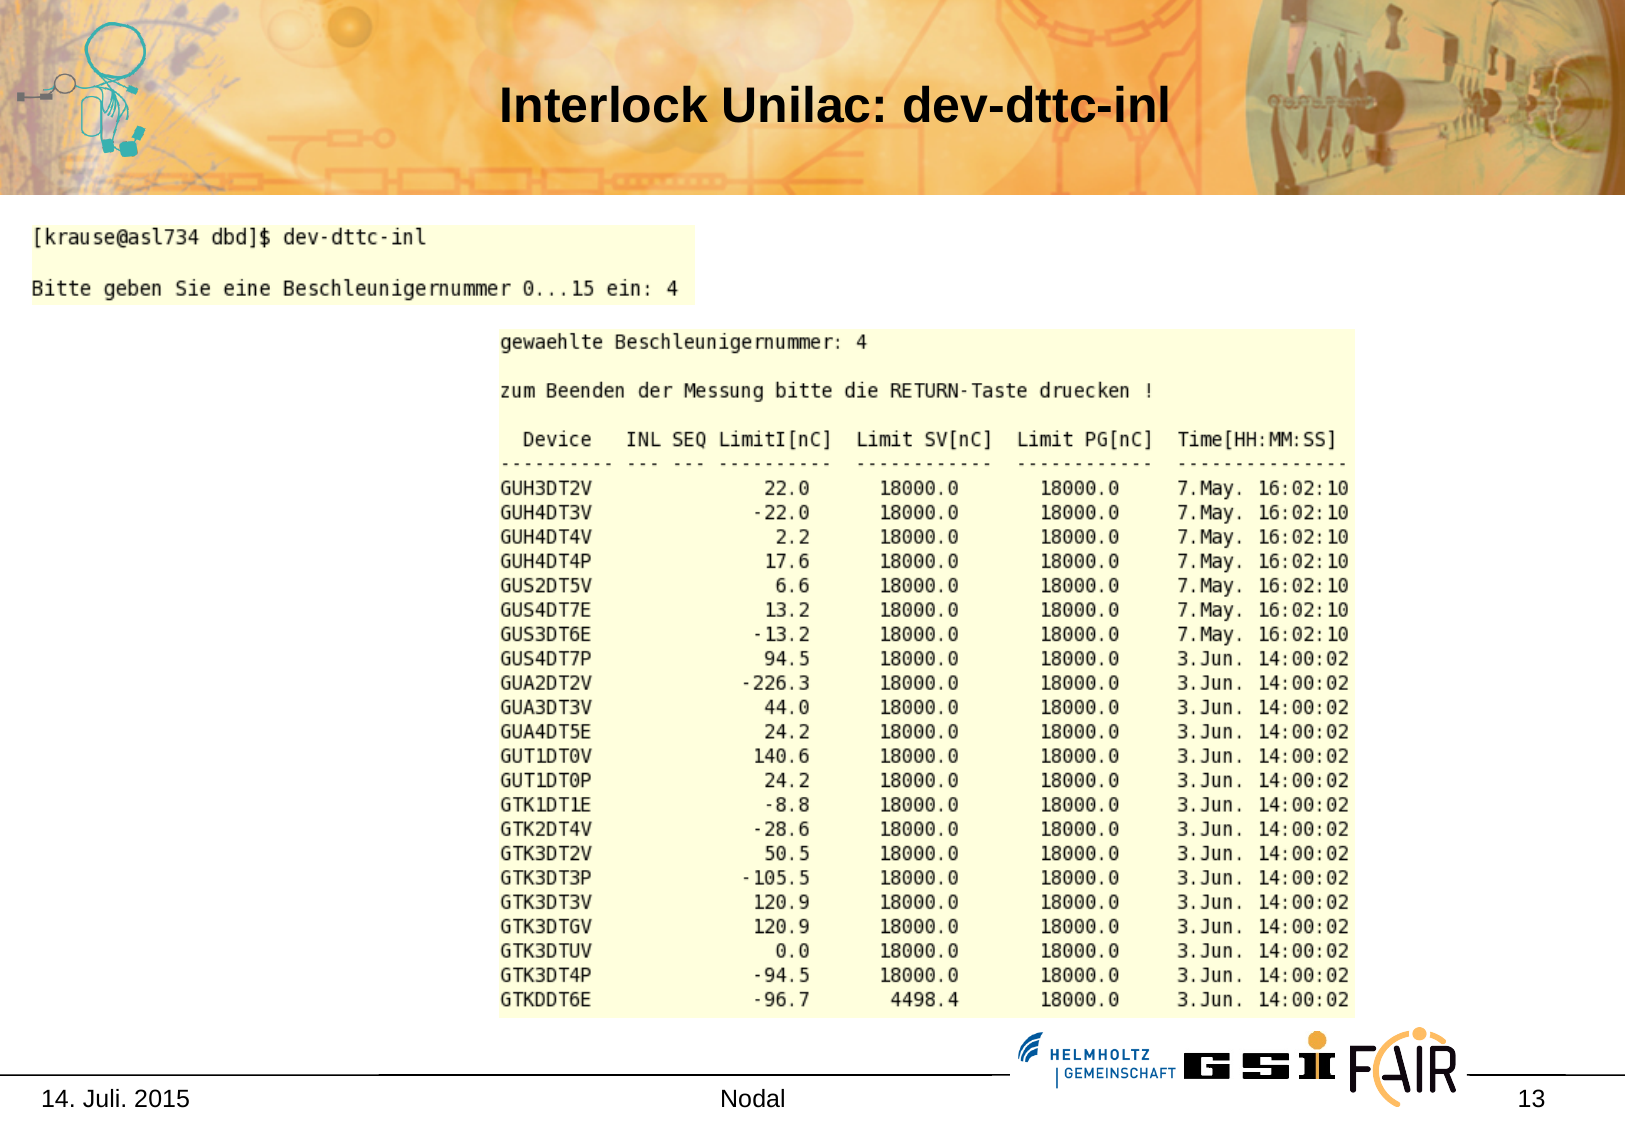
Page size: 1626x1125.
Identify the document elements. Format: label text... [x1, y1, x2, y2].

picture [0, 0, 1625, 195]
picture [32, 225, 695, 306]
picture [1184, 1031, 1335, 1079]
picture [1350, 1027, 1456, 1107]
picture [499, 328, 1355, 1019]
title Interlock Unilac: dev-dttc-inl [151, 11, 1522, 194]
picture [1010, 1026, 1183, 1094]
